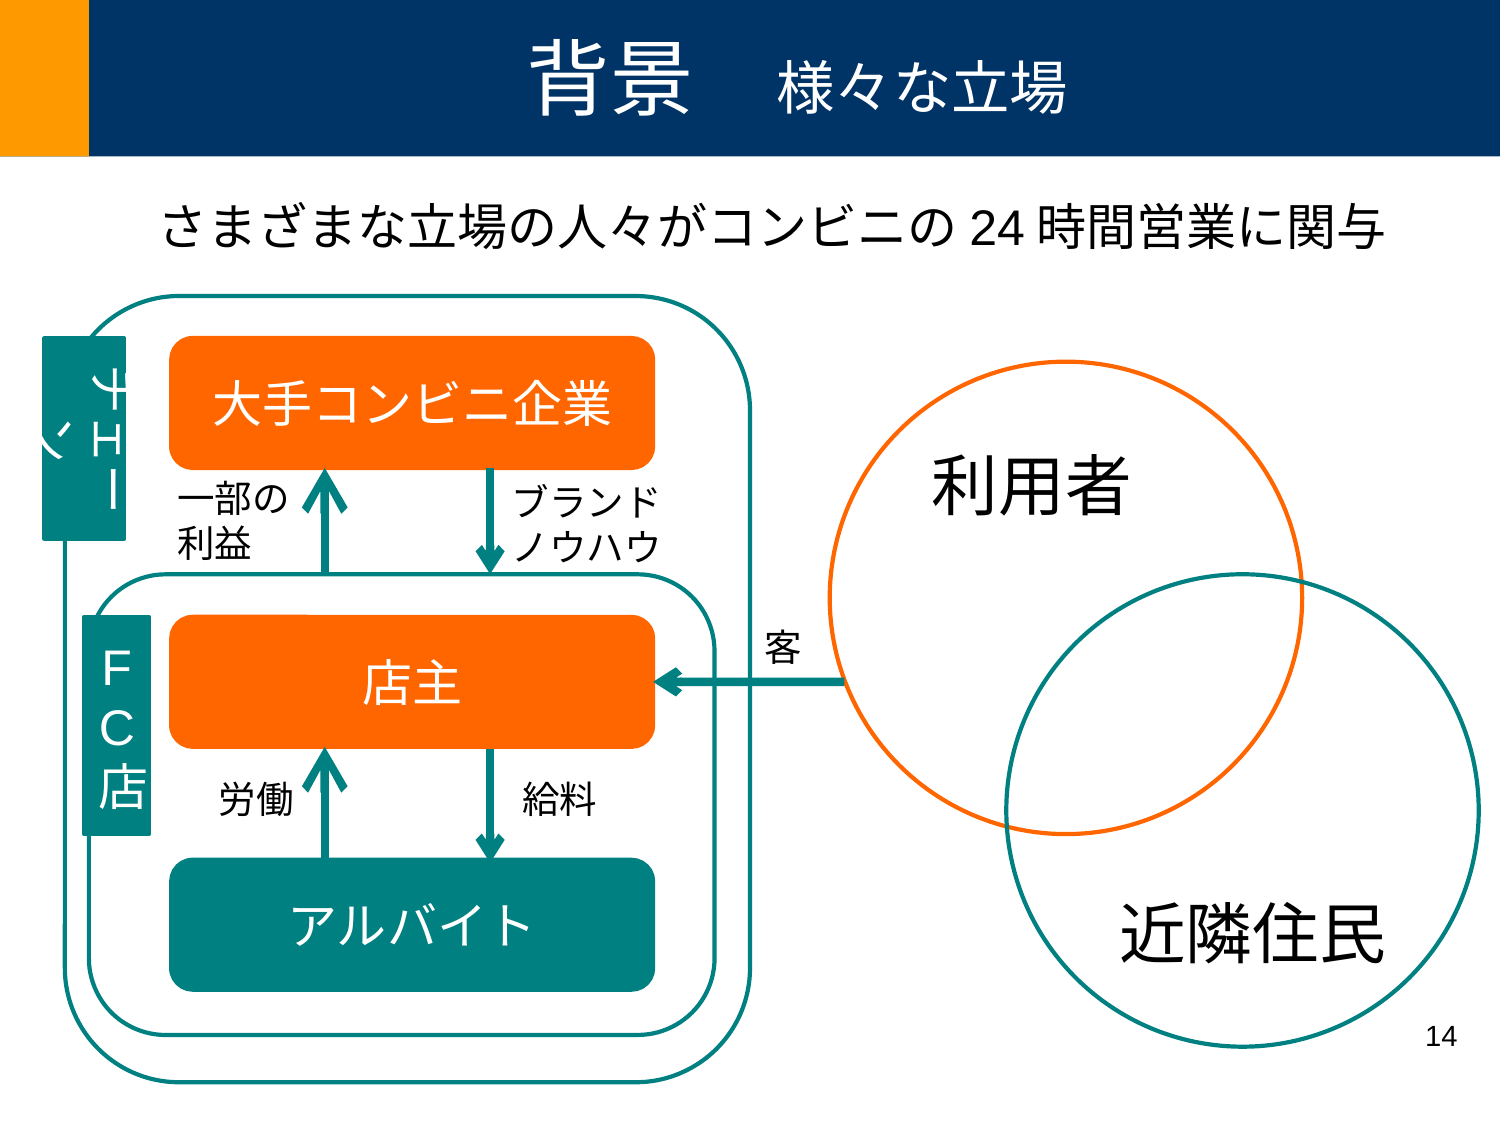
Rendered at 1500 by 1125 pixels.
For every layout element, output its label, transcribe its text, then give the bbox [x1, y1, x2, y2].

text_box 利用者 [917, 436, 1177, 531]
text_box 一部の利益 [162, 467, 319, 573]
text_box 労働 [203, 768, 320, 829]
text_box 客 [749, 616, 821, 677]
text_box [827, 359, 1304, 828]
text_box [62, 293, 753, 1085]
text_box [1004, 572, 1481, 1017]
slide_number 14 [1122, 1010, 1473, 1089]
text_box ブランド ノウハウ [496, 471, 757, 577]
text_box さまざまな立場の人々がコンビニの24時間営業に関与 [142, 188, 1453, 264]
text_box 近隣住民 [1104, 884, 1421, 979]
text_box チェーン [42, 336, 126, 541]
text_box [0, 0, 1500, 157]
text_box FC店 [82, 615, 151, 836]
text_box 給料 [507, 768, 664, 829]
